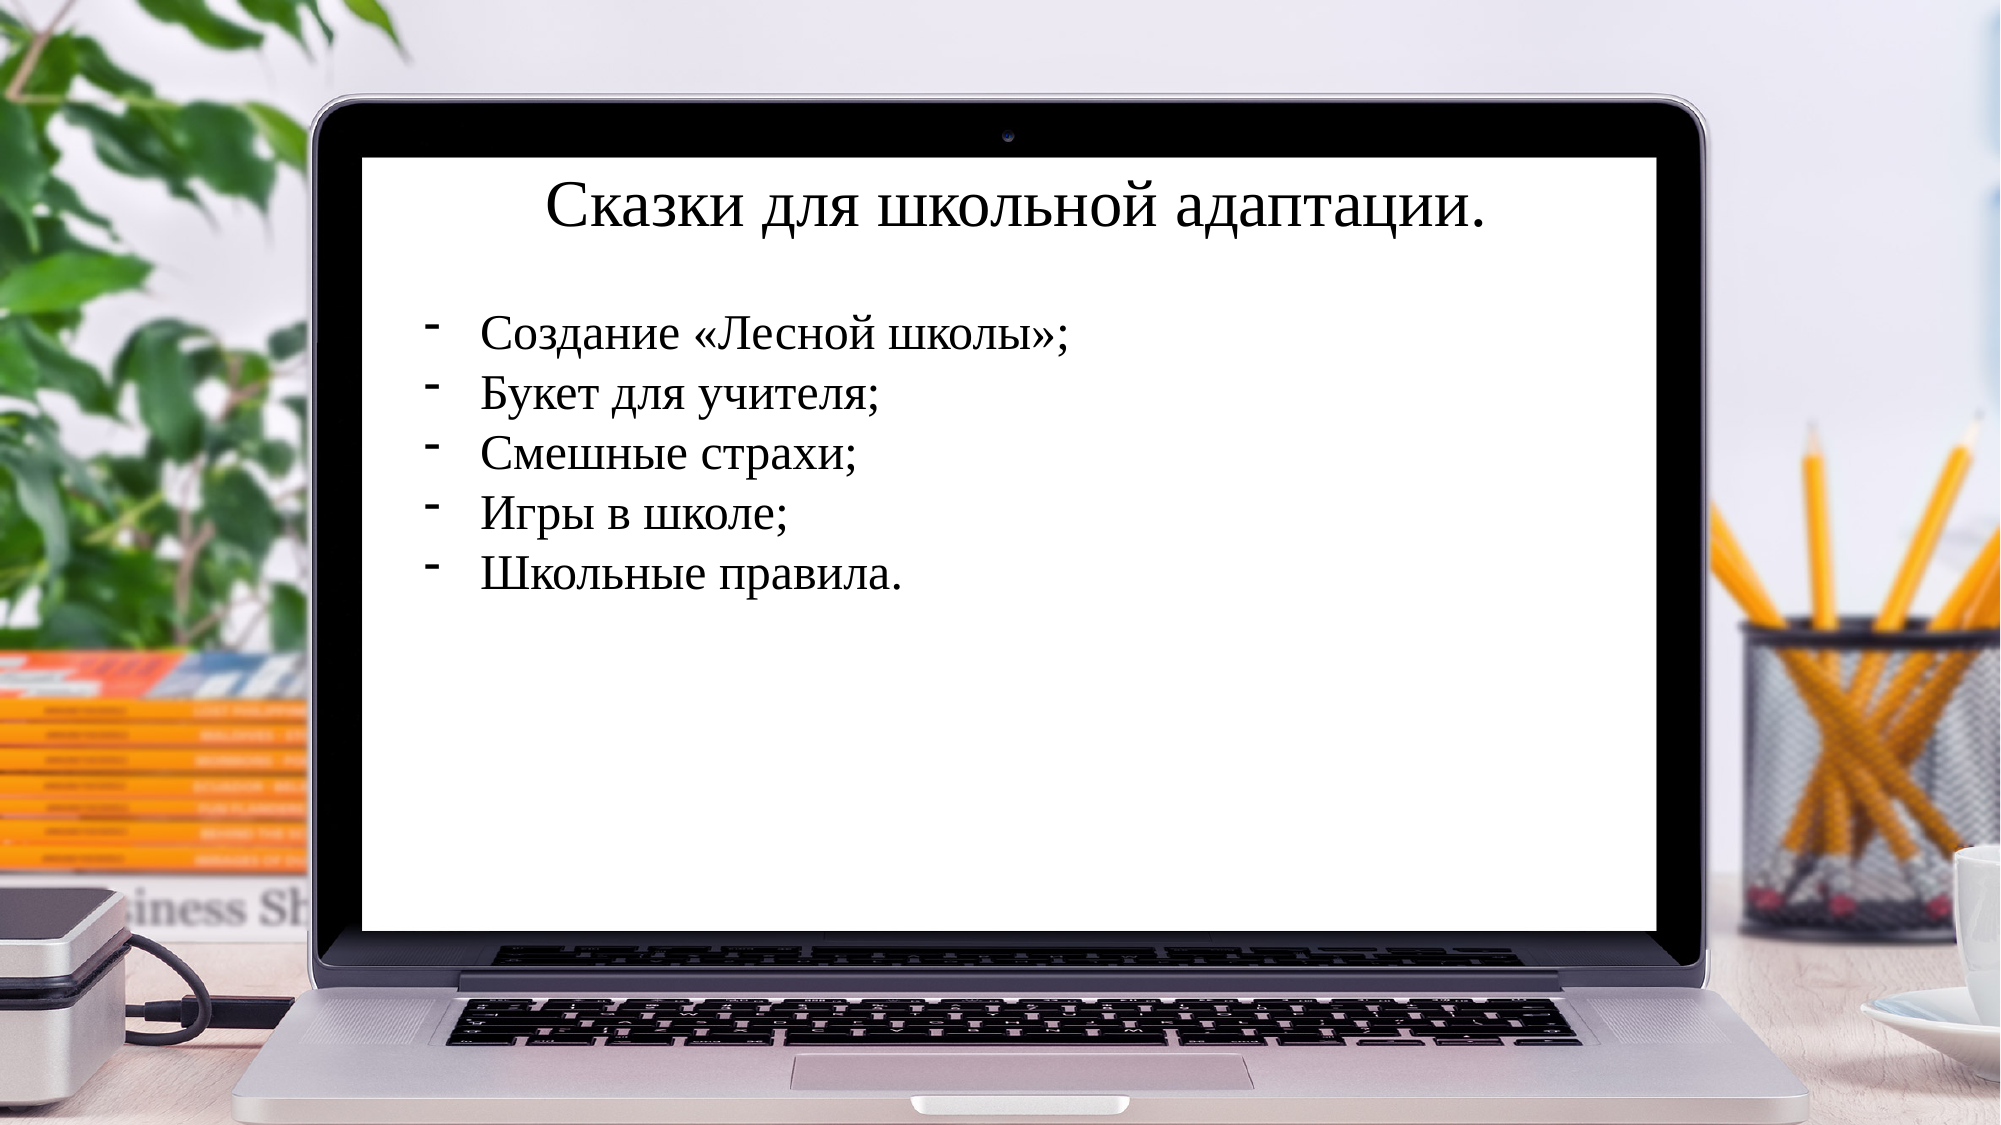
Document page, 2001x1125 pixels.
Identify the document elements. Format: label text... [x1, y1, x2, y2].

picture [0, 0, 2001, 1125]
text_box Сказки для школьной адаптации. [409, 151, 1625, 247]
text_box Создание «Лесной школы»; Букет для учителя; Смешные страхи; Игры в школе; Школьные правила. [409, 291, 1625, 607]
